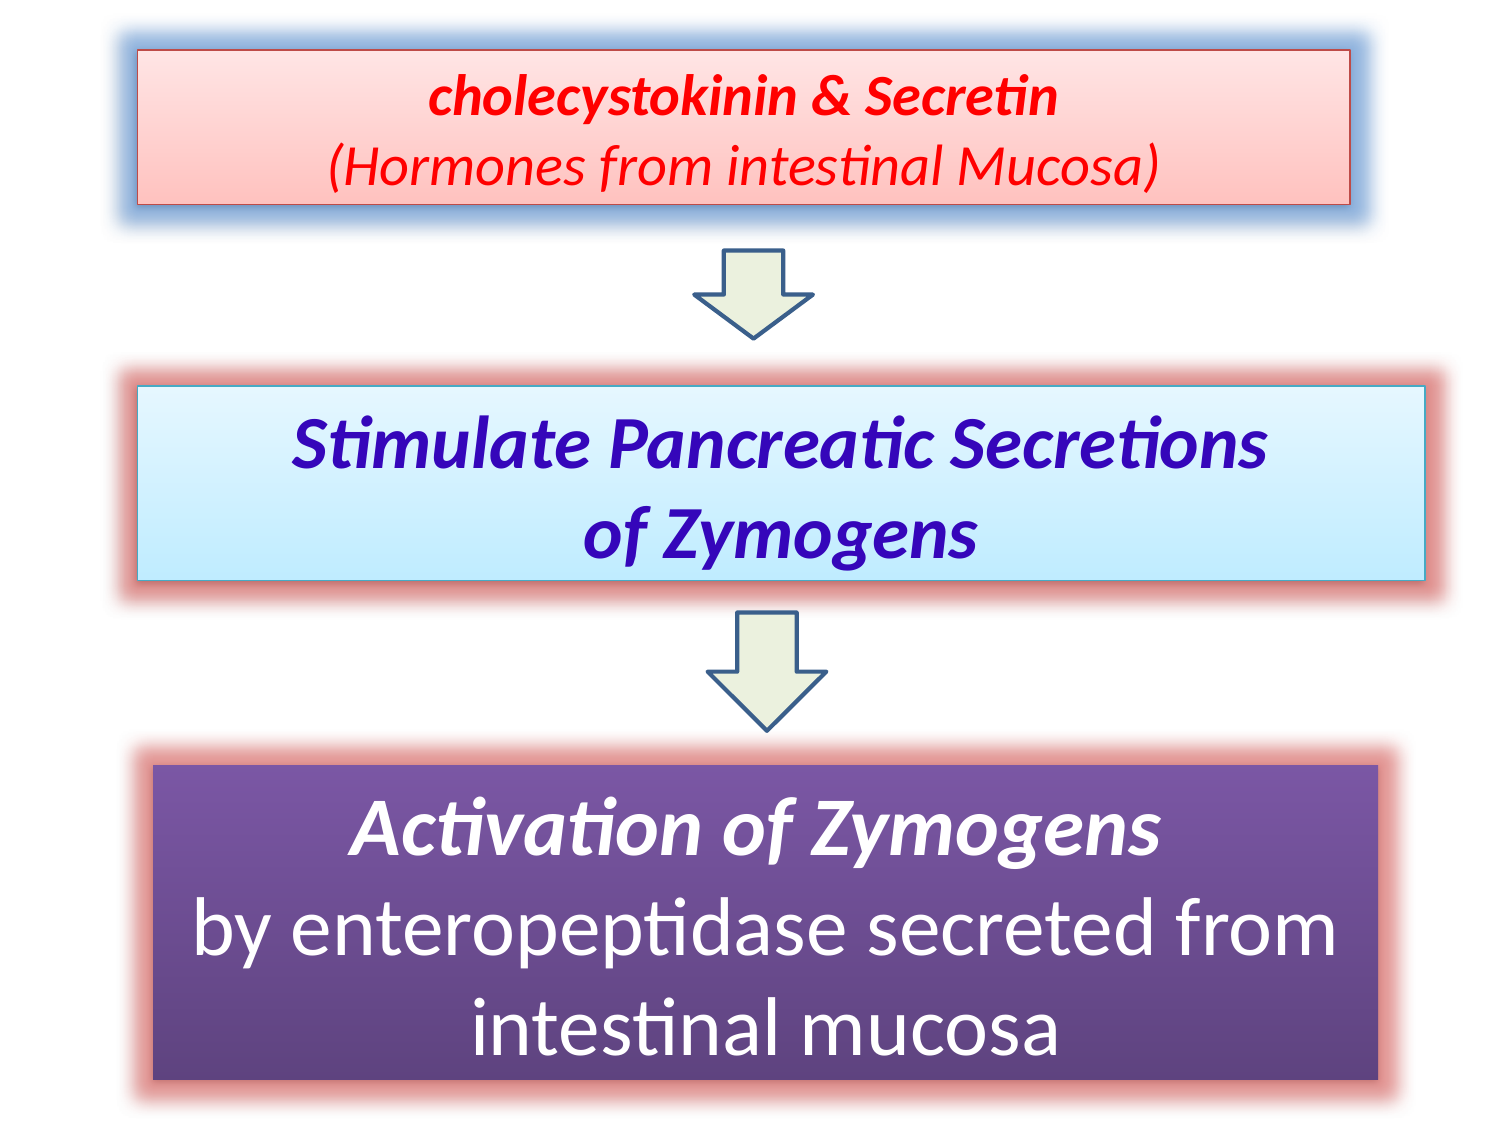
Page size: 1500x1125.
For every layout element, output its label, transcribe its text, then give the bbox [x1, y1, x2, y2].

text_box [692, 248, 815, 341]
text_box Stimulate Pancreatic Secretions of Zymogens [137, 385, 1426, 581]
text_box [705, 610, 829, 733]
text_box cholecystokinin & Secretin (Hormones from intestinal Mucosa) [137, 49, 1351, 205]
text_box Activation of Zymogens by enteropeptidase secreted from intestinal mucosa [153, 765, 1379, 1080]
